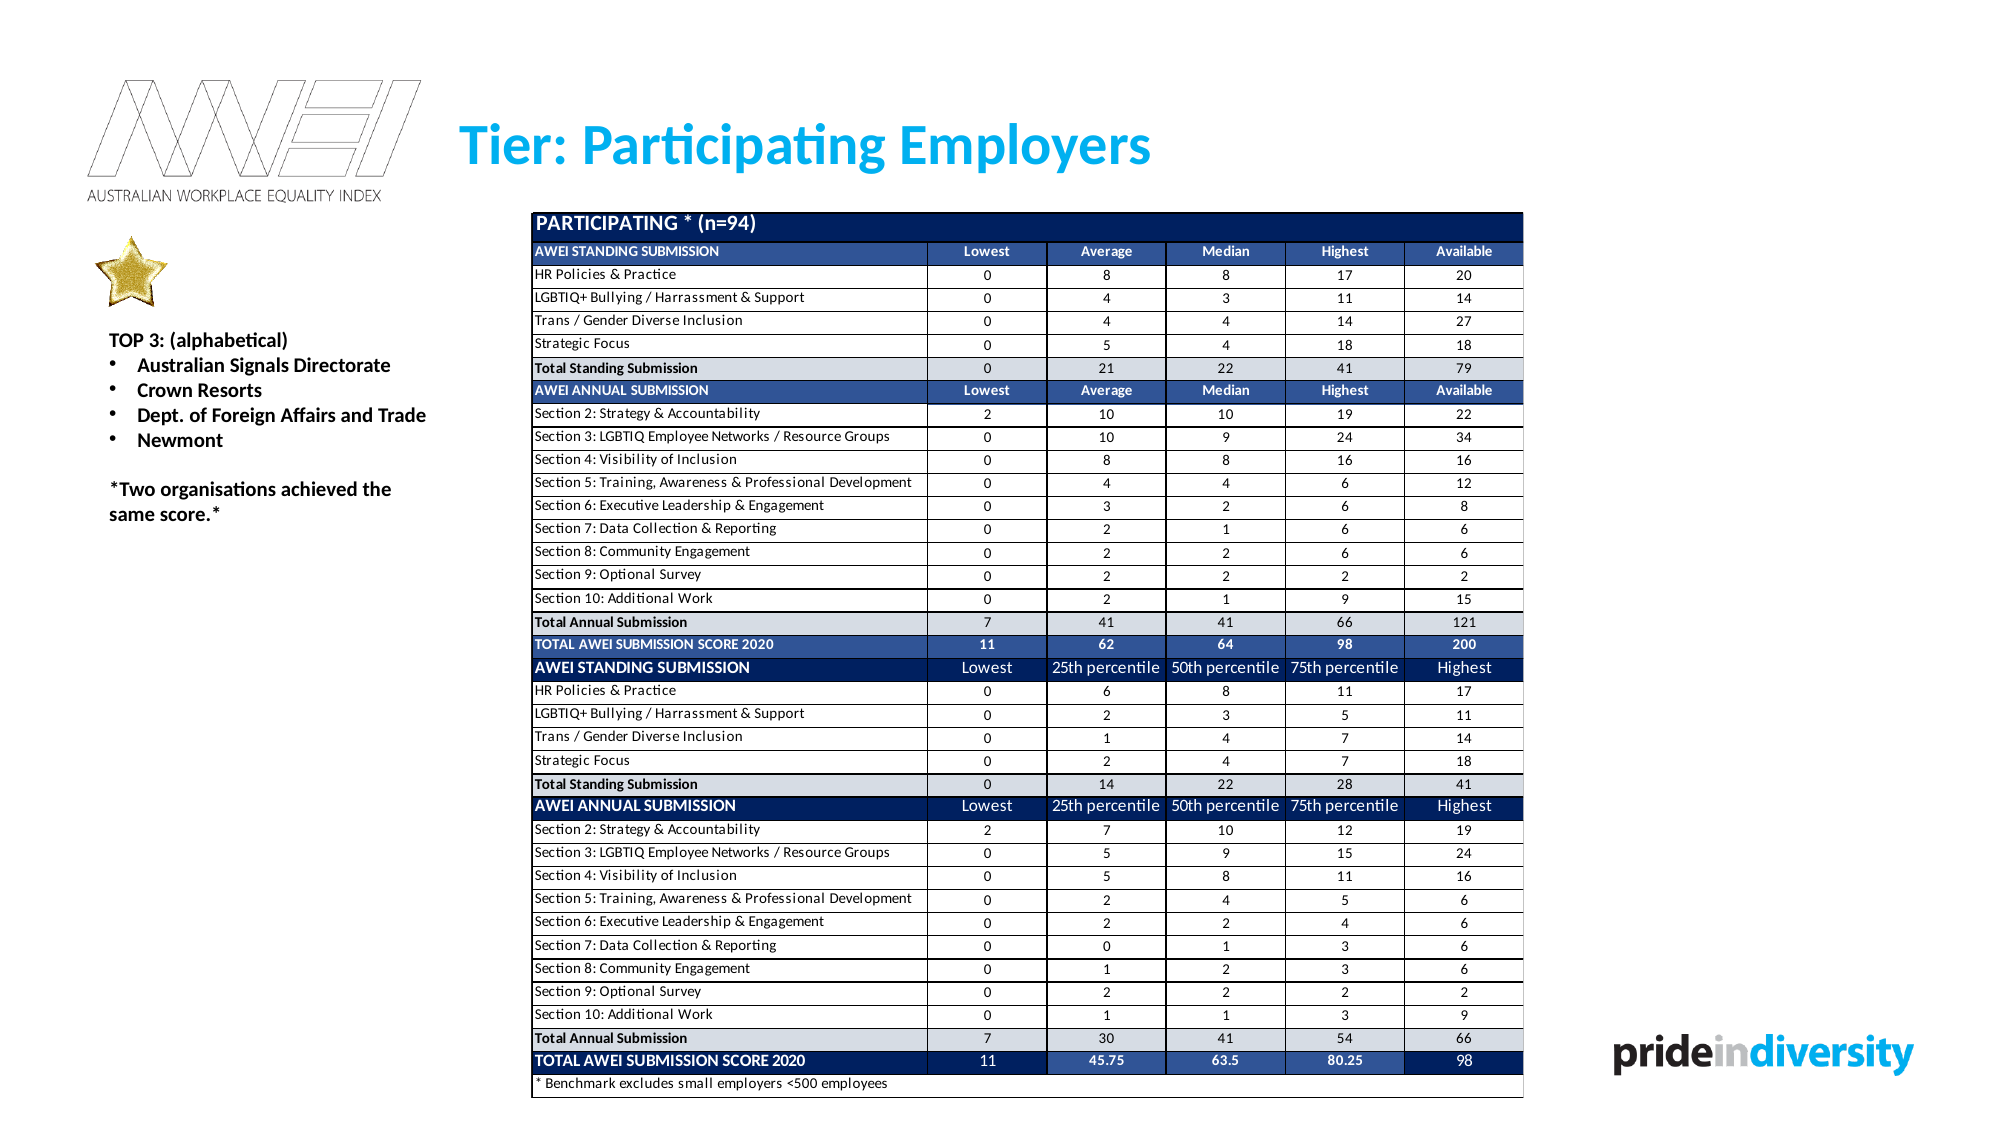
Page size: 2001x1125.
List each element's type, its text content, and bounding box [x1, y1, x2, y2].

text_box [94, 235, 445, 537]
picture [1900, 1049, 1914, 1076]
picture [531, 212, 1525, 1099]
picture [1758, 1050, 1765, 1061]
picture [86, 78, 422, 204]
title Tier: Participating Employers [444, 47, 1914, 235]
picture [1614, 1034, 1914, 1076]
